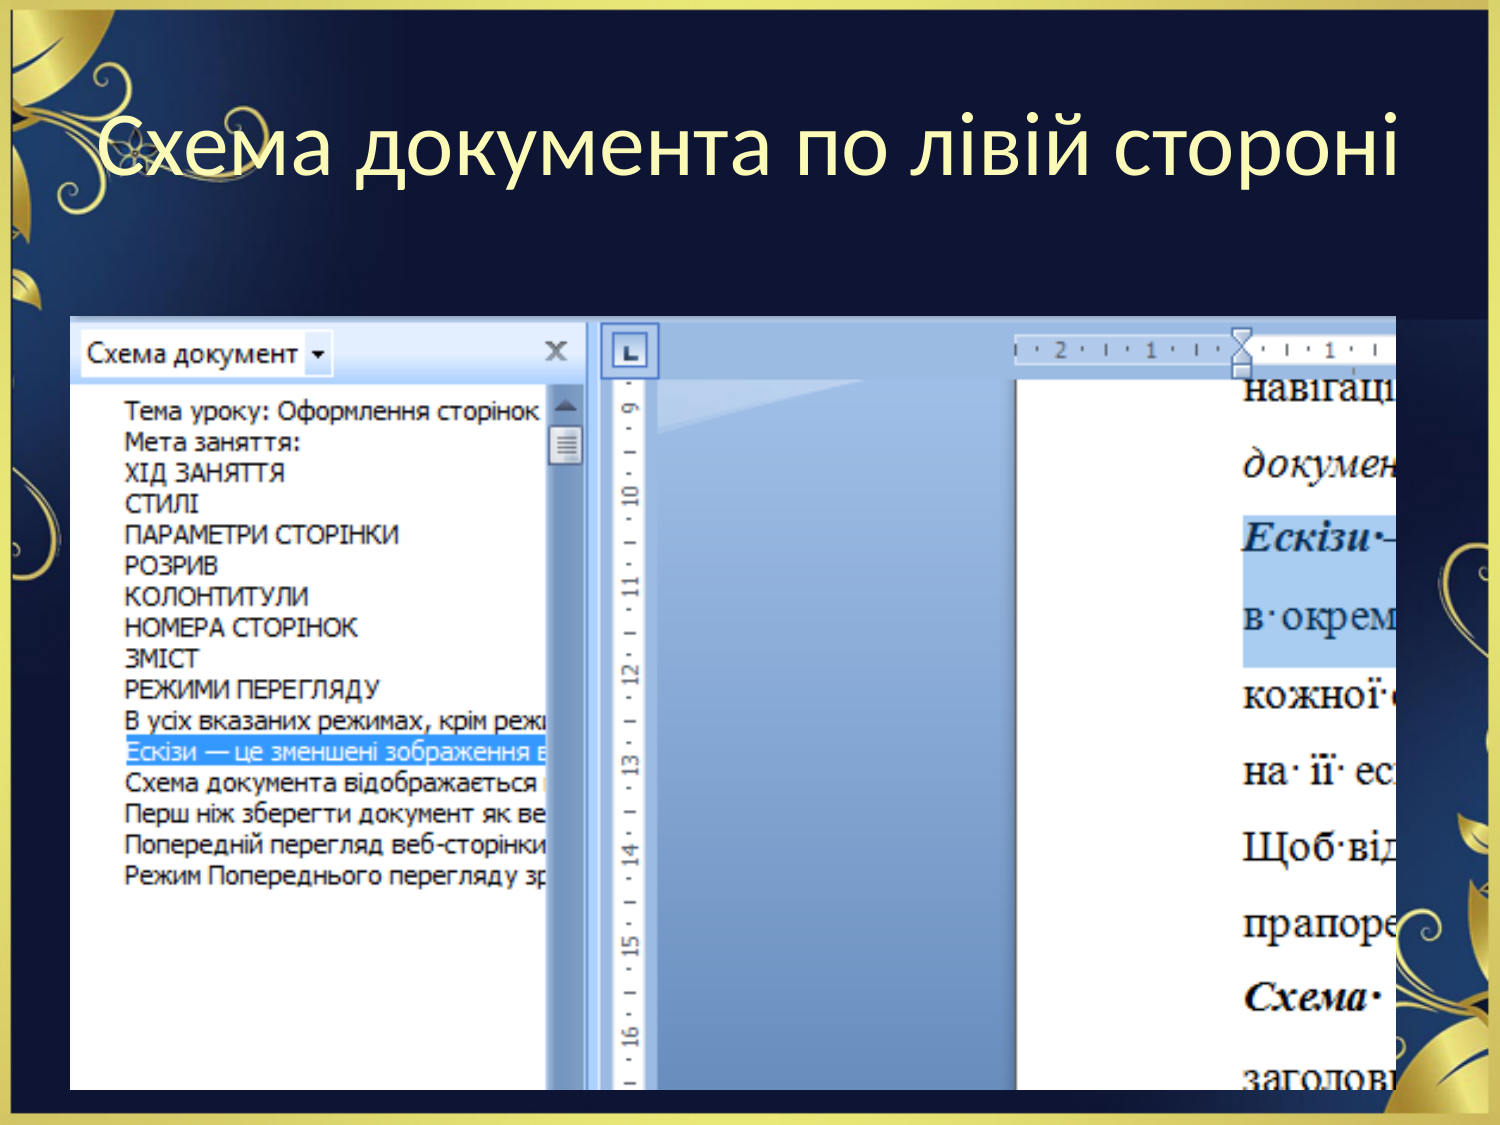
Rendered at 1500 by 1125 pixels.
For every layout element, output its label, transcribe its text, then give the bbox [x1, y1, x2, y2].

picture [0, 0, 1500, 1125]
title Схема документа по лівій стороні [74, 44, 1426, 233]
